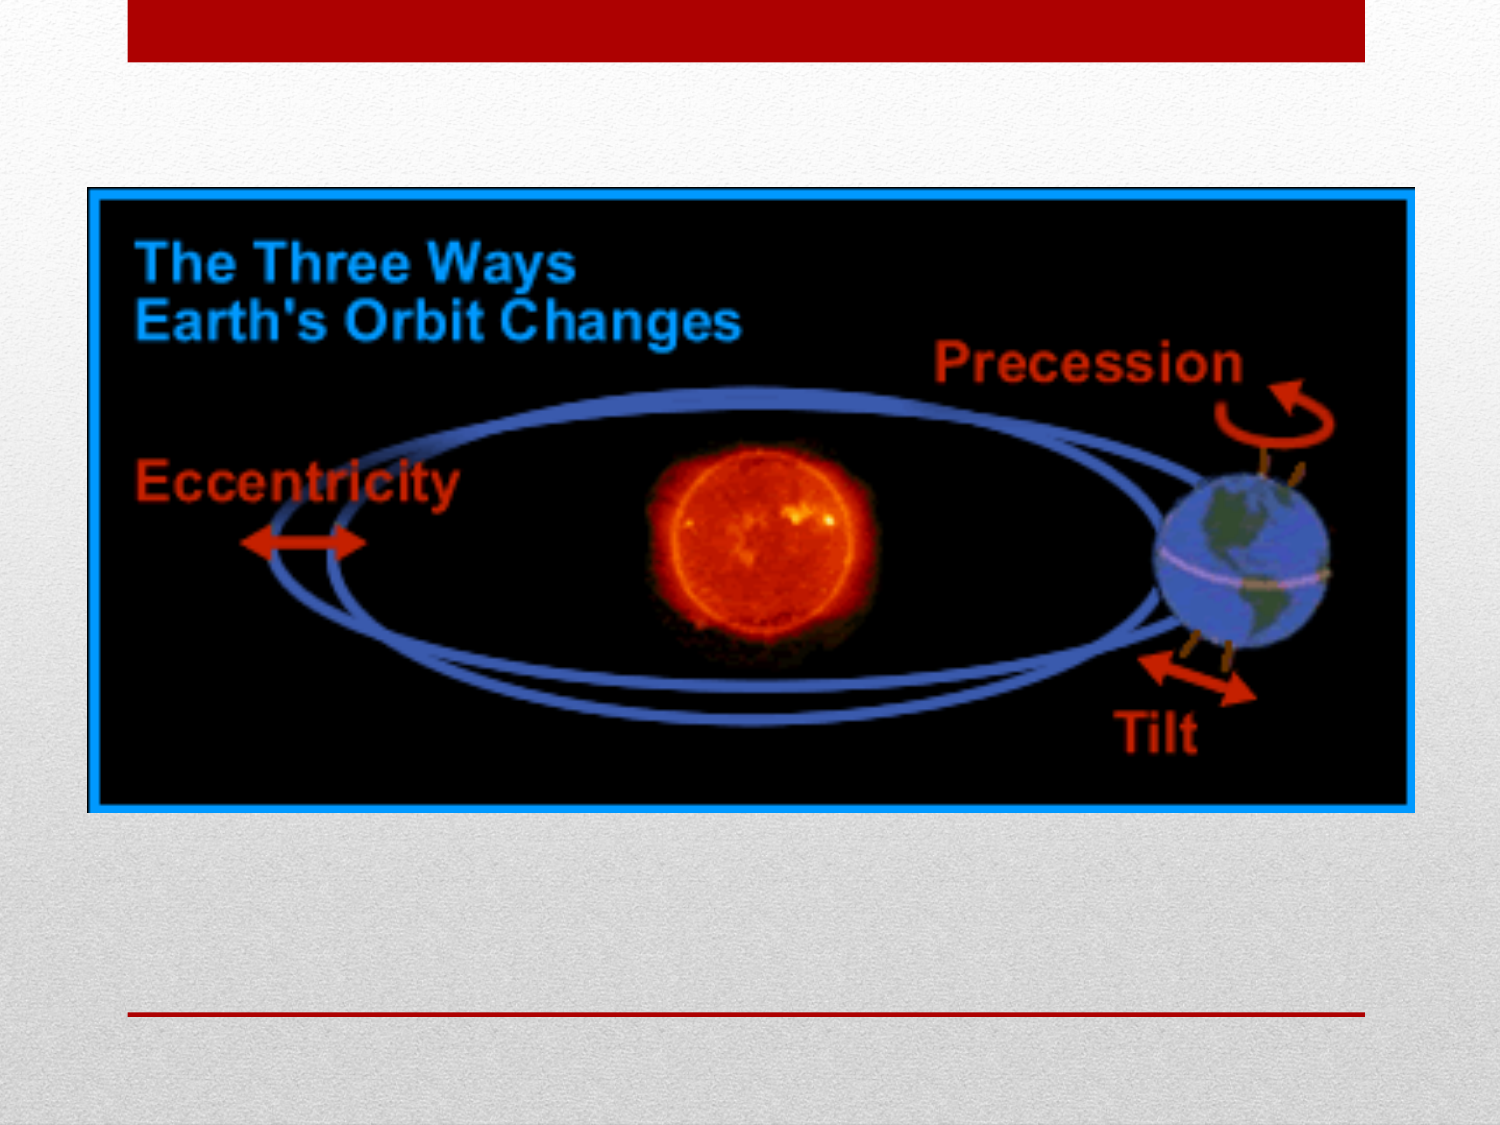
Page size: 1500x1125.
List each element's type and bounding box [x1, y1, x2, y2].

picture [86, 186, 1416, 814]
